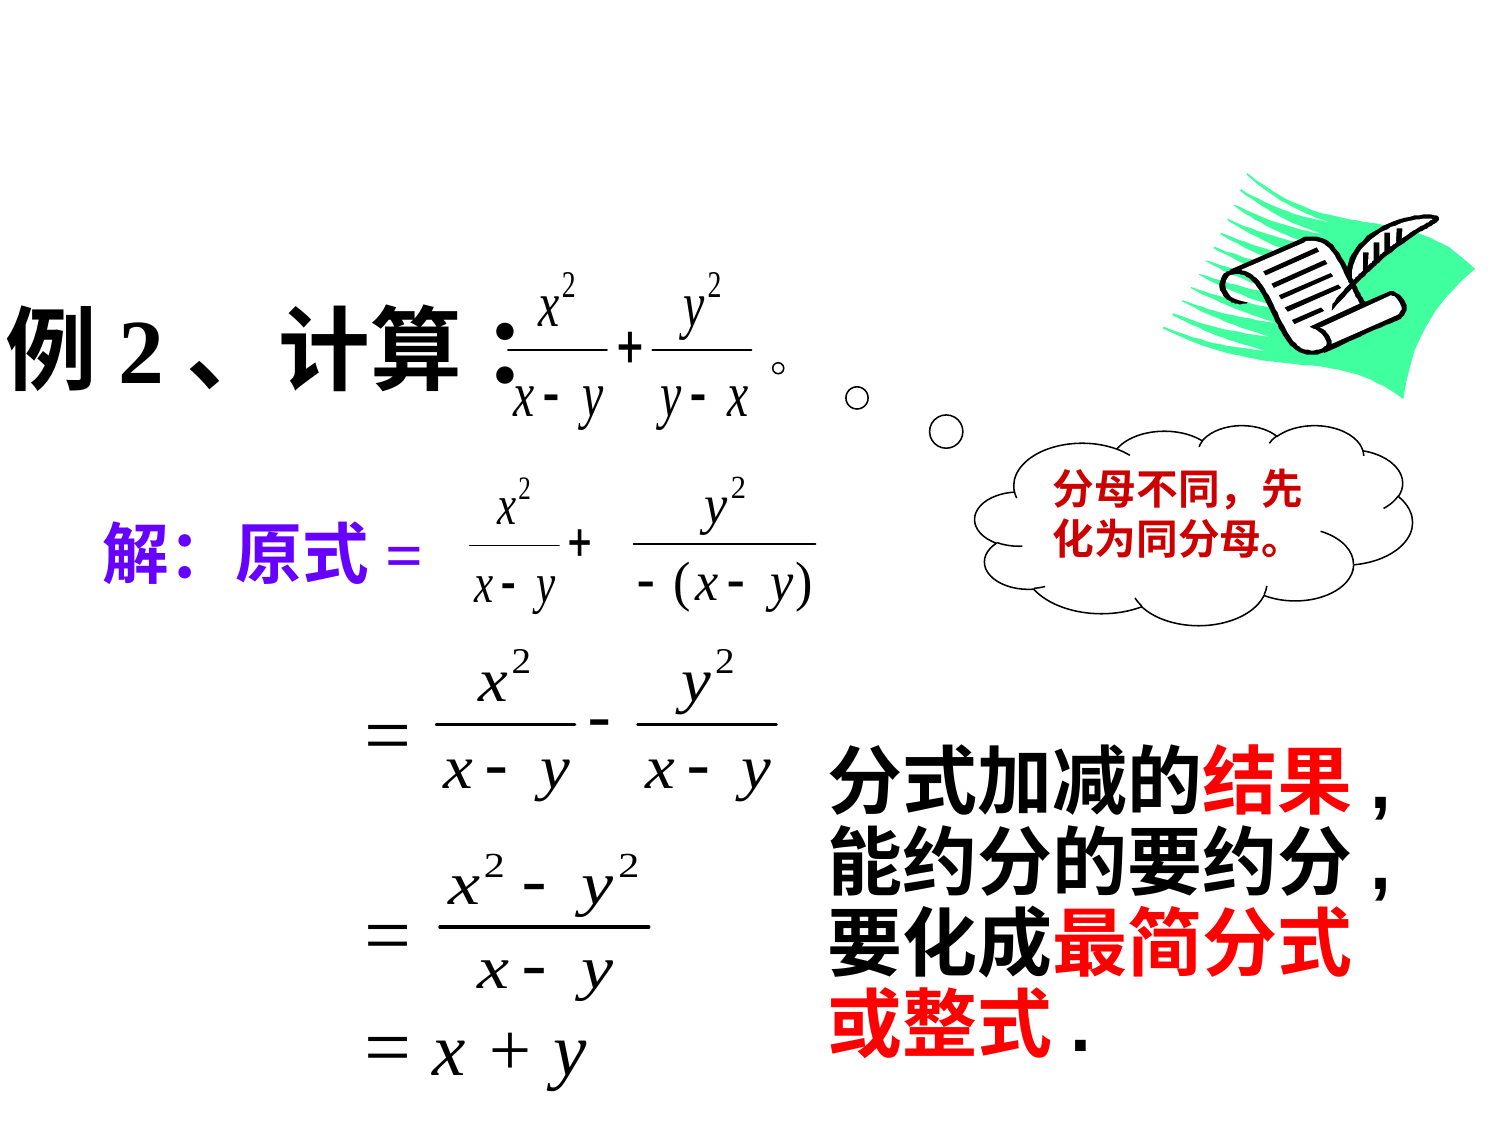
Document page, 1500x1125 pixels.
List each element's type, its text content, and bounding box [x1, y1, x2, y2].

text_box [462, 460, 600, 626]
text_box 分母不同，先化为同分母。 [845, 386, 869, 410]
text_box 例2、计算 ： [0, 284, 500, 490]
text_box = x + y [350, 984, 700, 1100]
picture [1162, 172, 1476, 401]
text_box 分母不同，先化为同分母。 [929, 414, 963, 449]
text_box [424, 630, 788, 813]
text_box 分母不同，先化为同分母。 [974, 425, 1413, 626]
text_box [499, 252, 763, 443]
text_box 解：原式= [87, 504, 450, 600]
text_box = [349, 872, 422, 988]
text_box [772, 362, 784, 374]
text_box 分式加减的结果, 能约分的要约分,要化成最简分式或整式. [812, 736, 1413, 1075]
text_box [427, 836, 663, 1013]
text_box = [349, 672, 419, 788]
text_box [624, 460, 826, 623]
